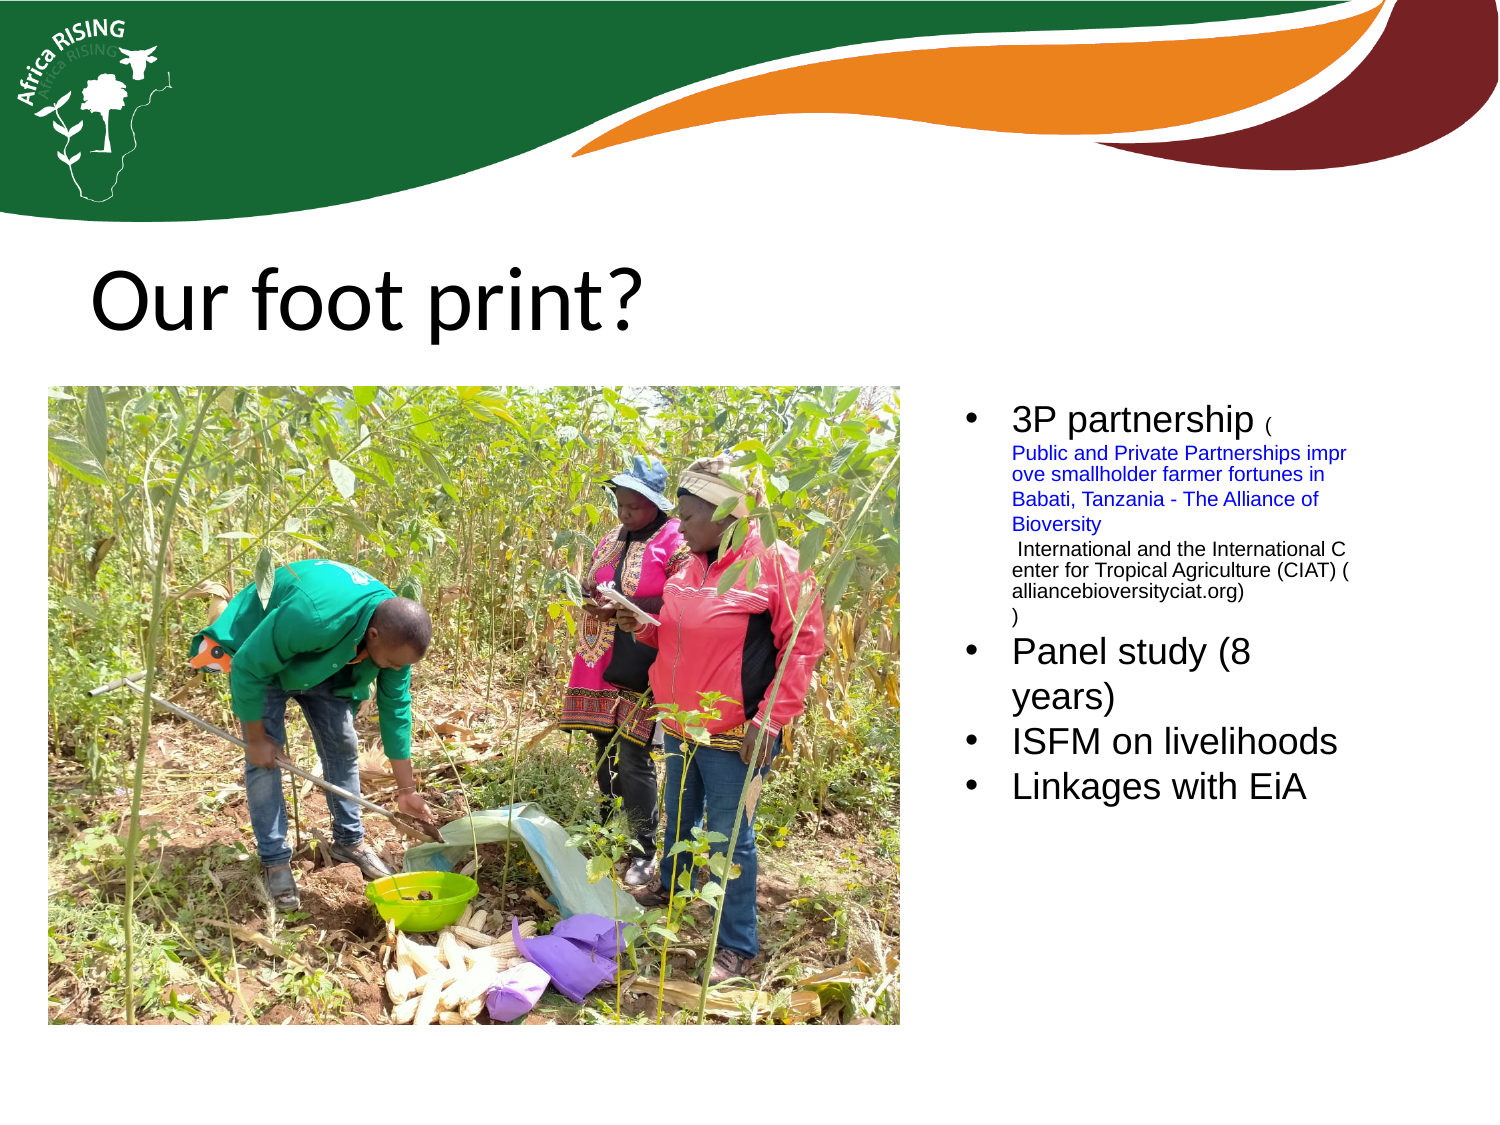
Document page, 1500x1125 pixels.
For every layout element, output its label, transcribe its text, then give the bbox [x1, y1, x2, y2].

text_box 3P partnership (Public and Private Partnerships improve smallholder farmer fortunes in Babati, Tanzania - The Alliance of Bioversity International and the International Center for Tropical Agriculture (CIAT) (alliancebioversityciat.org)) Panel study (8 years) ISFM on livelihoods Linkages with EiA [950, 387, 1365, 753]
title Our foot print? [75, 200, 1425, 388]
picture [0, 0, 1499, 222]
picture [47, 385, 901, 1026]
